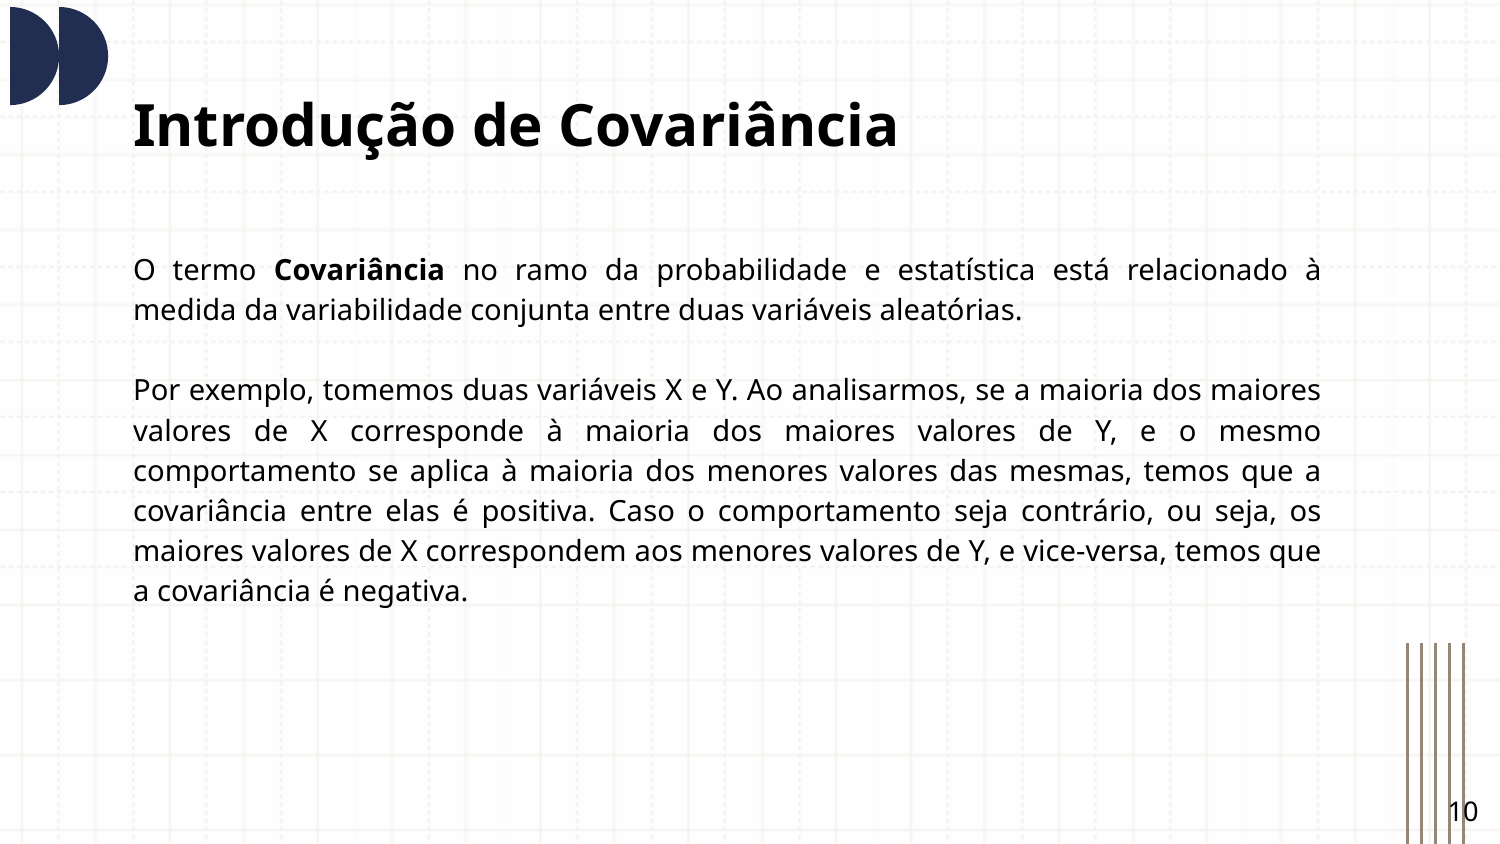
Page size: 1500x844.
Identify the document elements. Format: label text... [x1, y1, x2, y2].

title Introdução de Covariância [118, 72, 1382, 167]
subtitle O termo Covariância no ramo da probabilidade e estatística está relacionado à medida da variabilidade conjunta entre duas variáveis aleatórias. Por exemplo, tomemos duas variáveis X e Y. Ao analisarmos, se a maioria dos maiores valores de X corresponde à maioria dos maiores valores de Y, e o mesmo comportamento se aplica à maioria dos menores valores das mesmas, temos que a covariância entre elas é positiva. Caso o comportamento seja contrário, ou seja, os maiores valores de X correspondem aos menores valores de Y, e vice-versa, temos que a covariância é negativa. [118, 231, 1338, 701]
slide_number ‹#› [1403, 779, 1494, 844]
